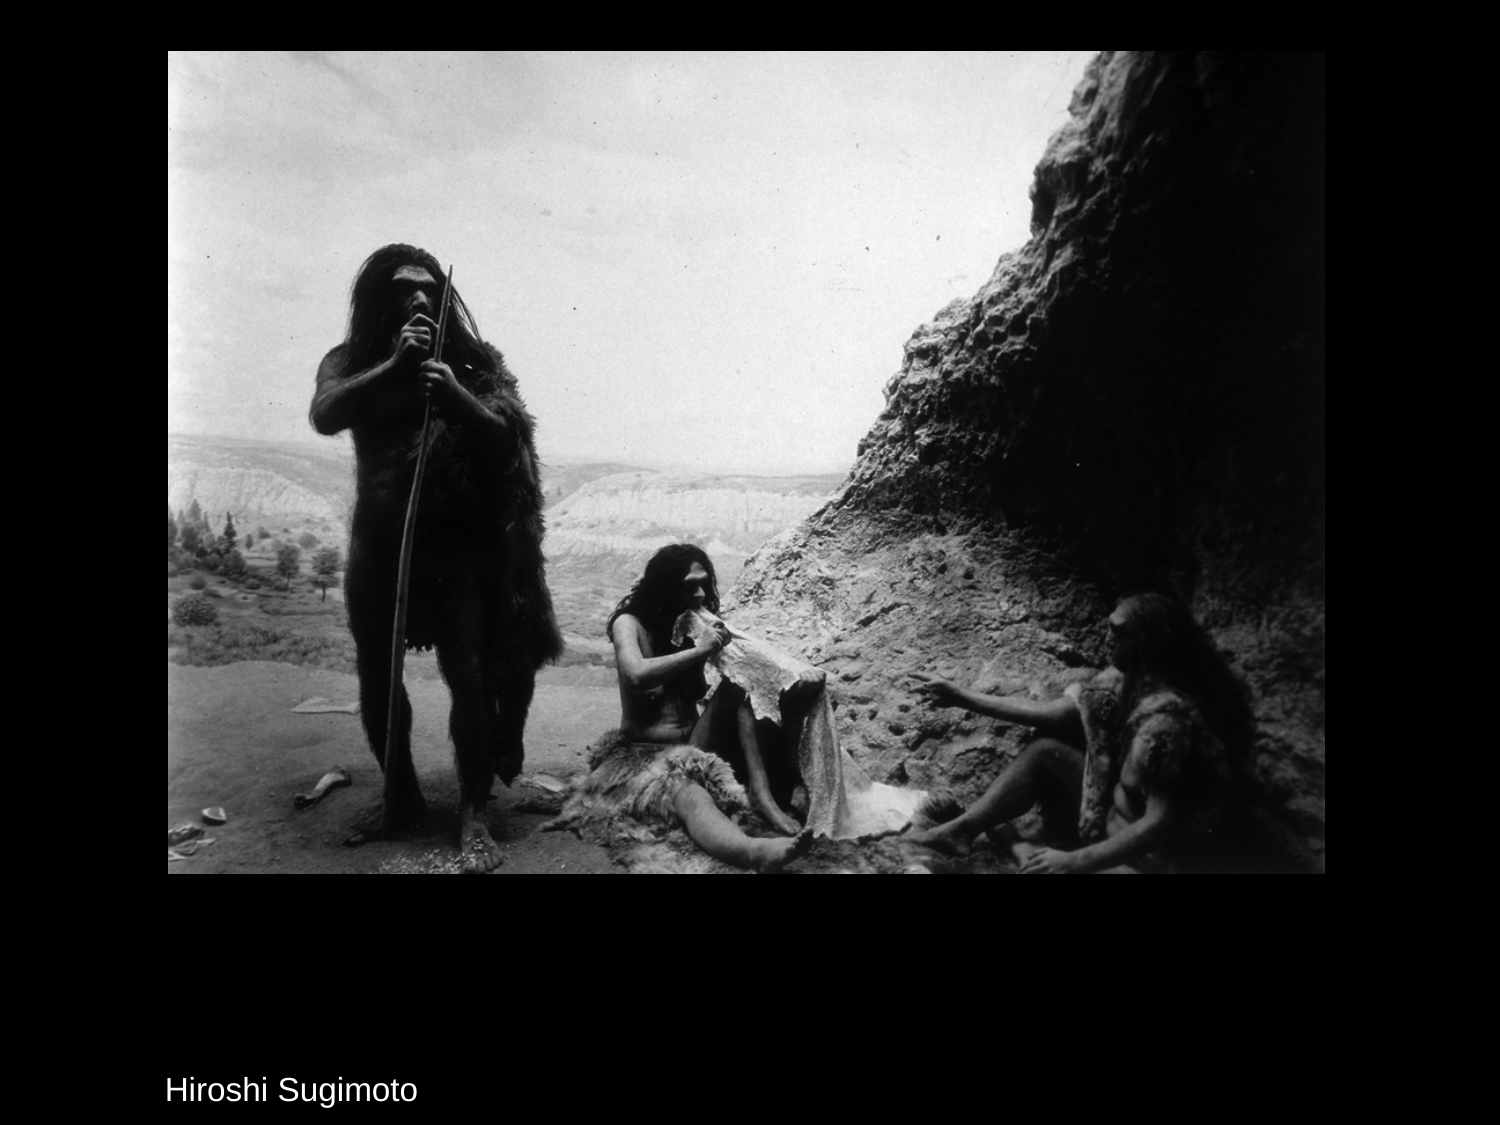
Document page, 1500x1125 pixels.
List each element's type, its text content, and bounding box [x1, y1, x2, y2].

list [168, 51, 1326, 874]
text_box Hiroshi Sugimoto [149, 1060, 1350, 1124]
